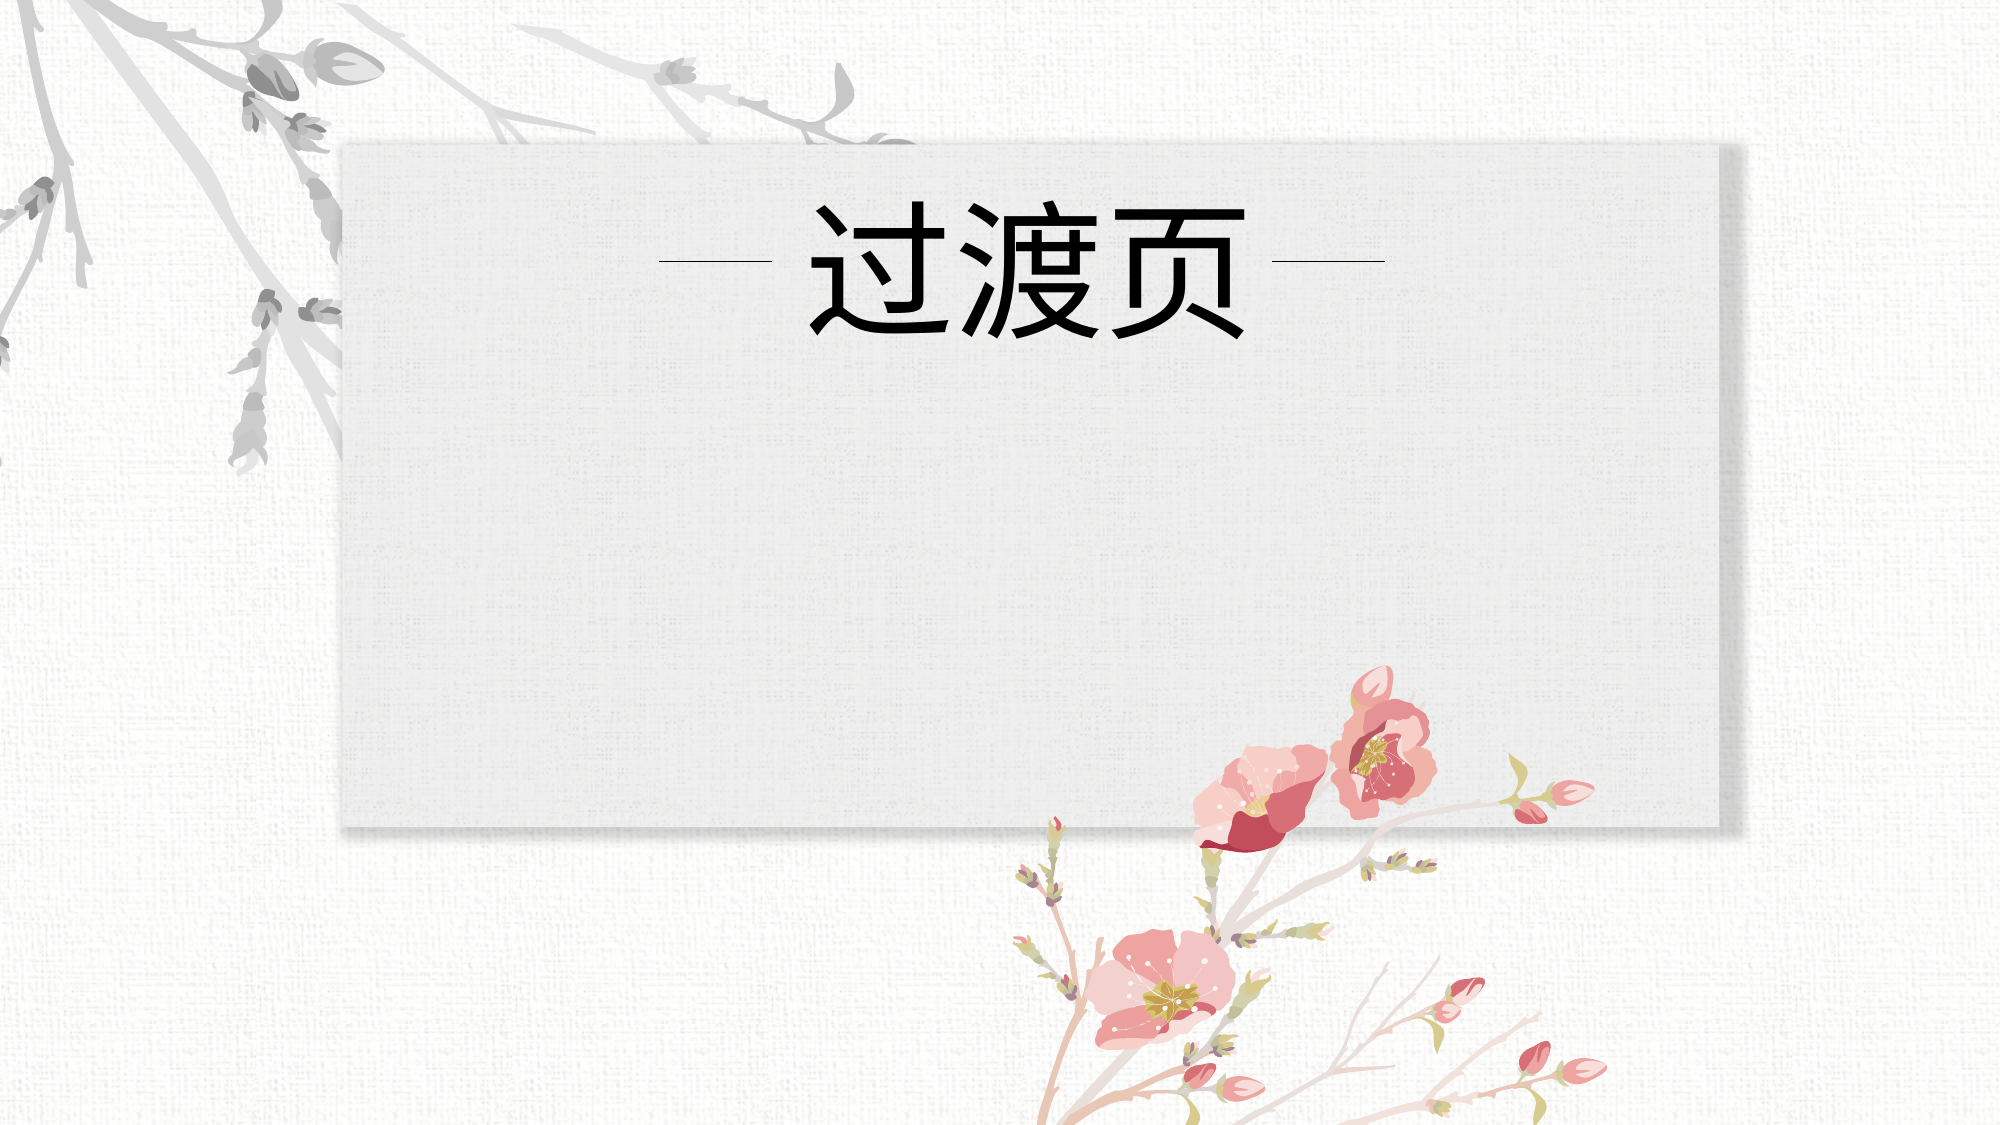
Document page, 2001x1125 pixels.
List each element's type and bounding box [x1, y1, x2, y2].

text_box [659, 170, 1385, 368]
picture [1080, 597, 1540, 1125]
text_box [342, 144, 1720, 827]
picture [60, 0, 786, 875]
